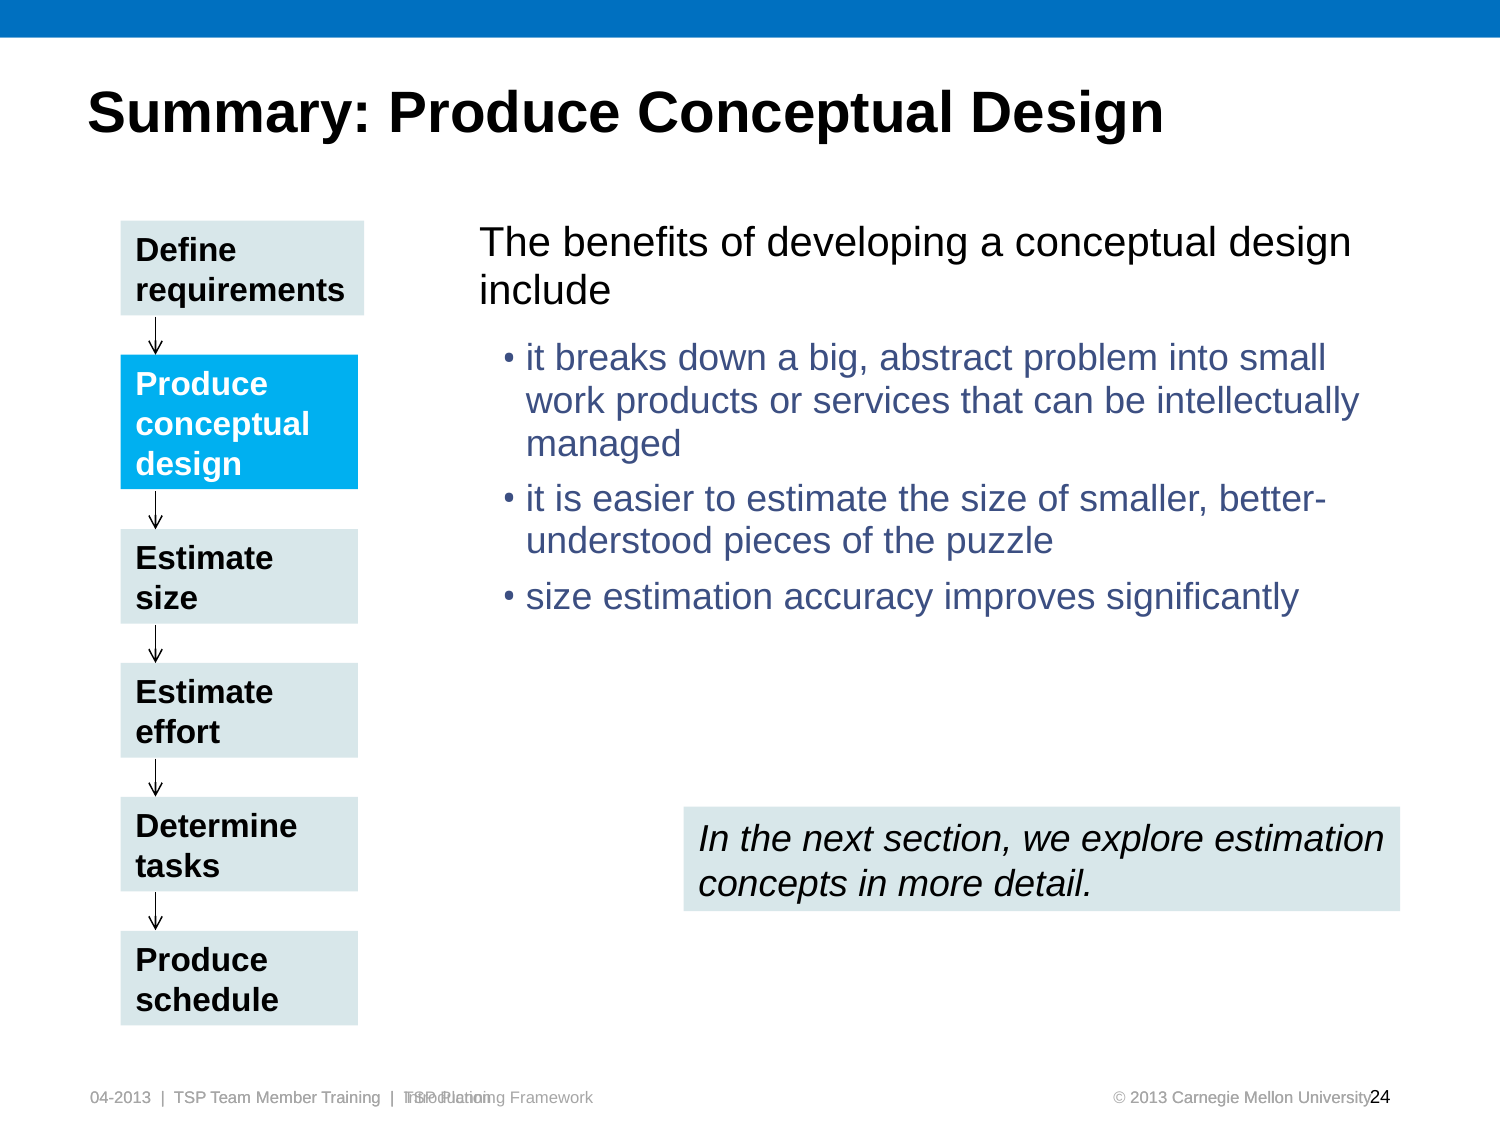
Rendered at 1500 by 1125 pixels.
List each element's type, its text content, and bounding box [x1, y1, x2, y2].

text_box Define requirements [120, 220, 365, 316]
text_box Produce conceptual design [120, 354, 358, 490]
list The benefits of developing a conceptual design include it breaks down a big, abstract problem into small work products or services that can be intellectually managed it is easier to estimate the size of smaller, better-understood pieces of the puzzle size estimation accuracy improves significantly [478, 218, 1382, 612]
text_box Produce schedule [120, 930, 358, 1026]
title Summary: Produce Conceptual Design [87, 87, 1439, 226]
text_box In the next section, we explore estimation concepts in more detail. [683, 806, 1401, 912]
text_box Estimate effort [120, 662, 358, 758]
text_box Estimate size [120, 529, 358, 624]
text_box Determine tasks [120, 796, 358, 892]
